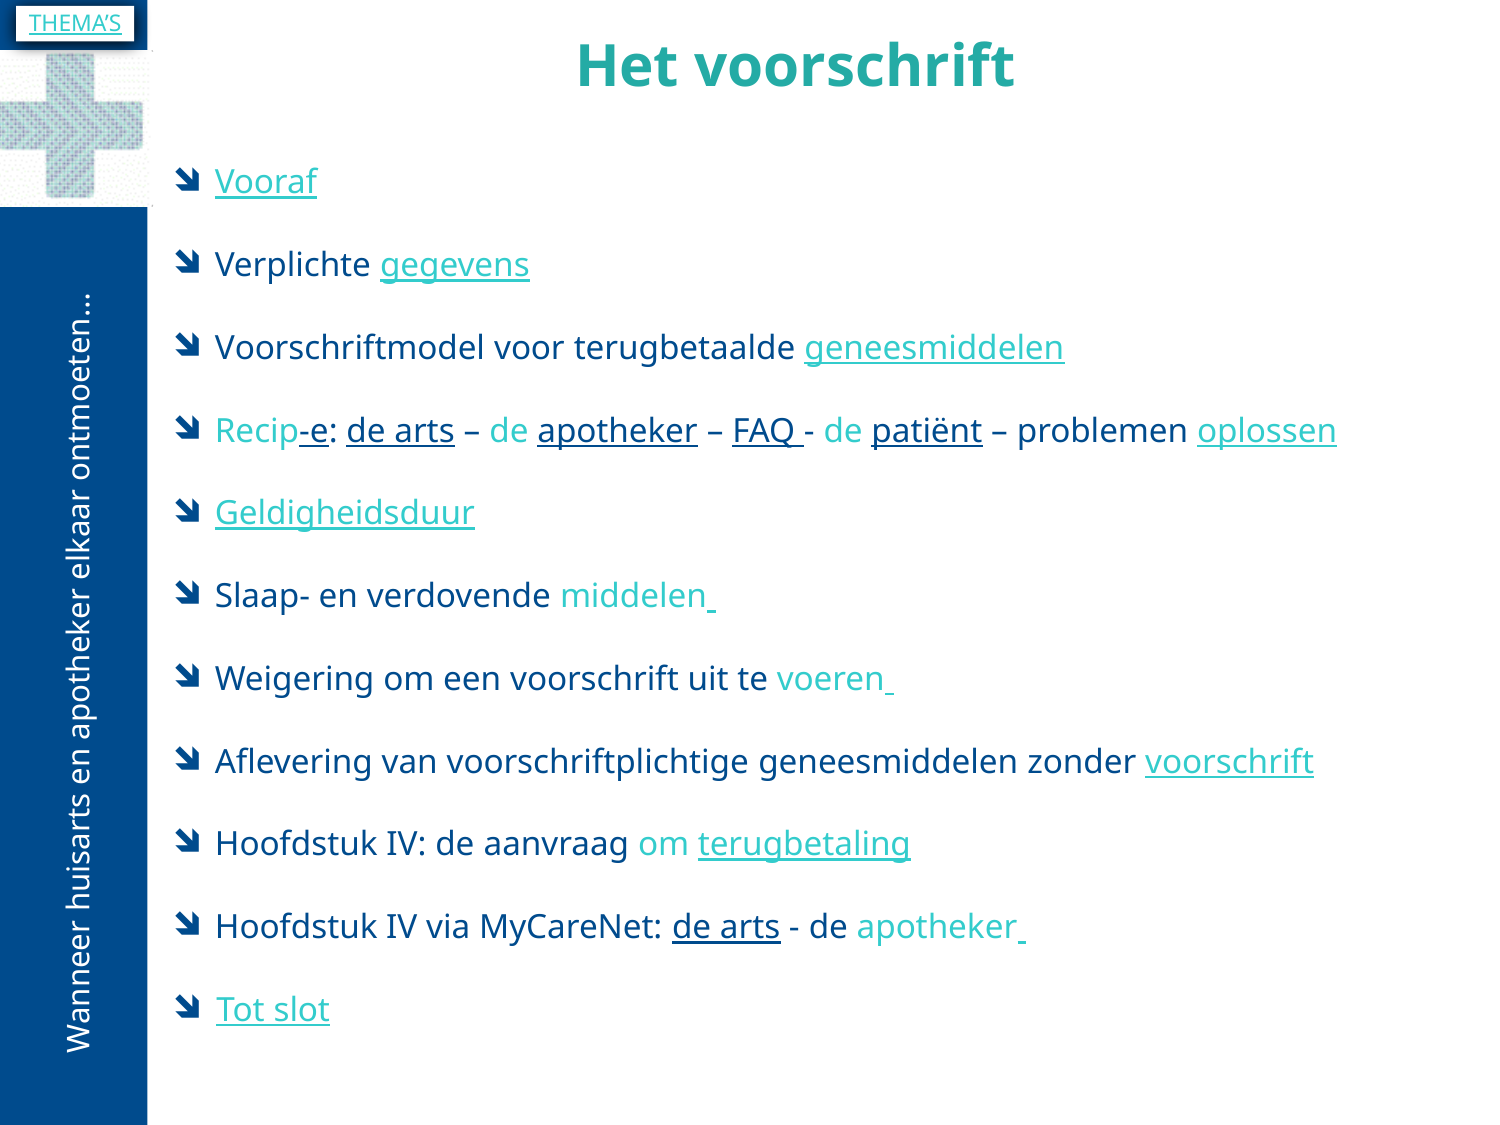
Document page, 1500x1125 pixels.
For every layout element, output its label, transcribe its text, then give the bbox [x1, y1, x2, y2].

list Het voorschrift [174, 28, 1416, 130]
picture [0, 50, 154, 207]
text_box THEMA’S [15, 5, 135, 42]
list Vooraf Verplichte gegevens Voorschriftmodel voor terugbetaalde geneesmiddelen Recip-e: de arts – de apotheker – FAQ - de patiënt – problemen oplossen Geldigheidsduur Slaap- en verdovende middelen Weigering om een voorschrift uit te voeren Aflevering van voorschriftplichtige geneesmiddelen zonder voorschrift Hoofdstuk IV: de aanvraag om terugbetaling Hoofdstuk IV via MyCareNet: de arts - de apotheker Tot slot [157, 153, 1490, 980]
